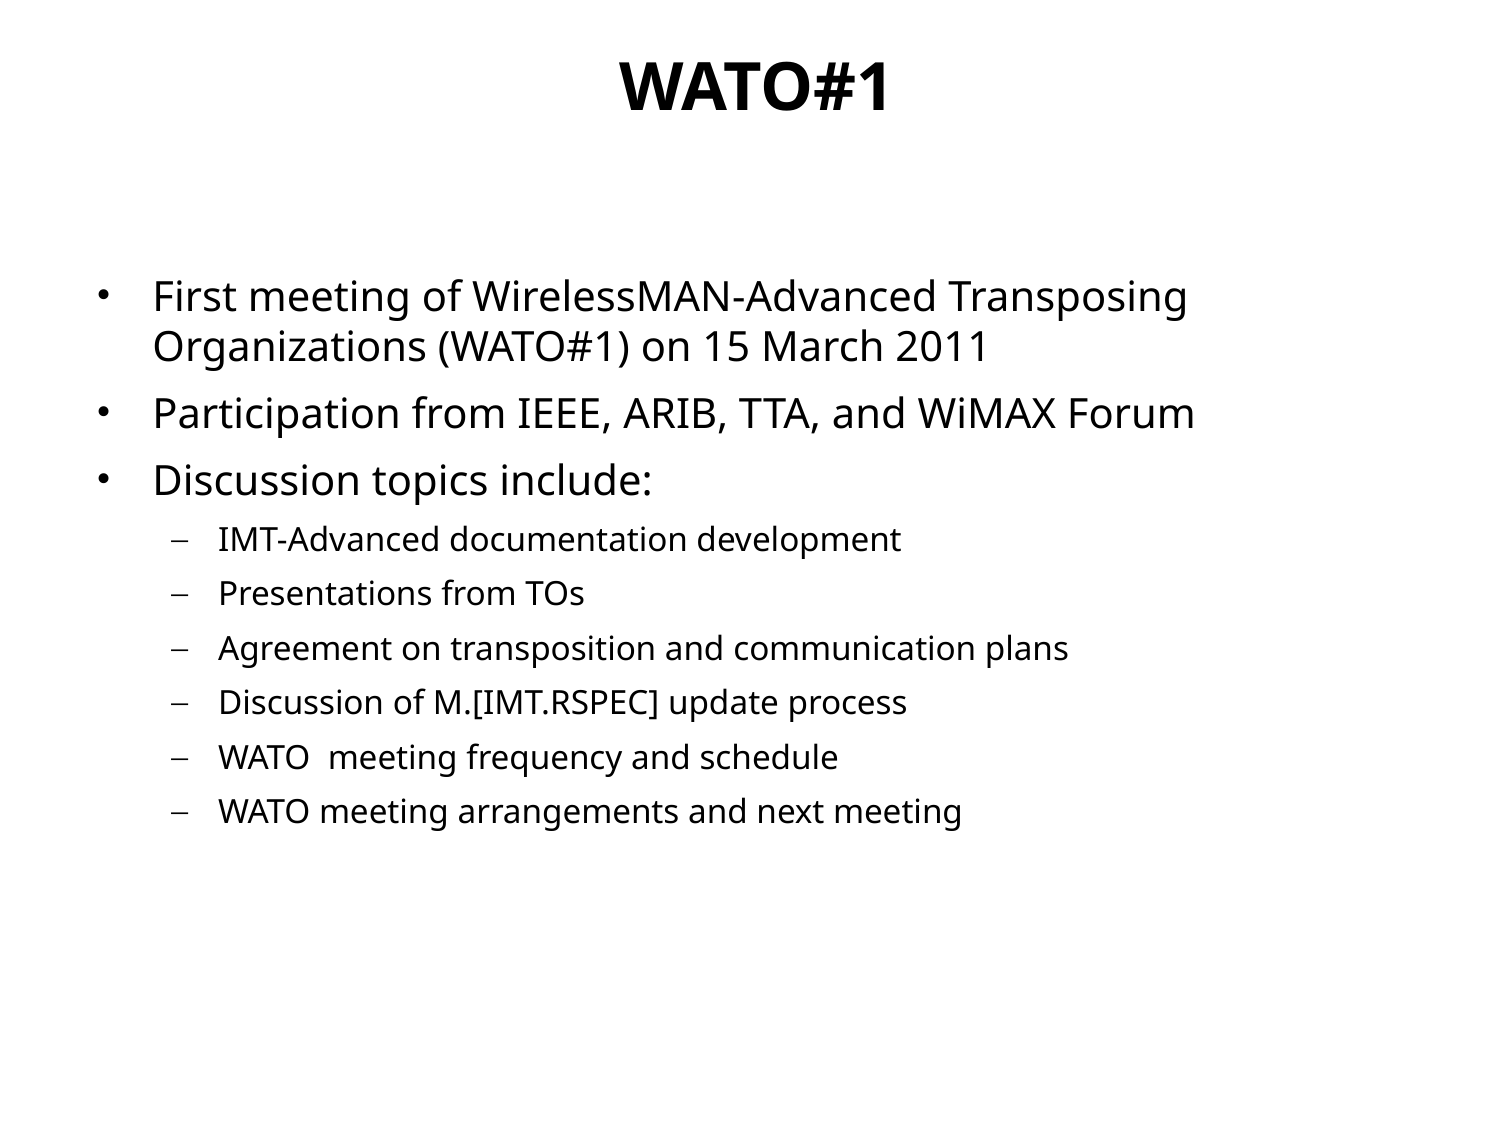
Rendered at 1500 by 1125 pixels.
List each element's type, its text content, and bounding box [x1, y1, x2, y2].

text_box WATO#1 [74, 36, 1425, 152]
list First meeting of WirelessMAN-Advanced Transposing Organizations (WATO#1) on 15 March 2011 Participation from IEEE, ARIB, TTA, and WiMAX Forum Discussion topics include: IMT-Advanced documentation development Presentations from TOs Agreement on transposition and communication plans Discussion of M.[IMT.RSPEC] update process WATO meeting frequency and schedule WATO meeting arrangements and next meeting [75, 262, 1425, 1005]
